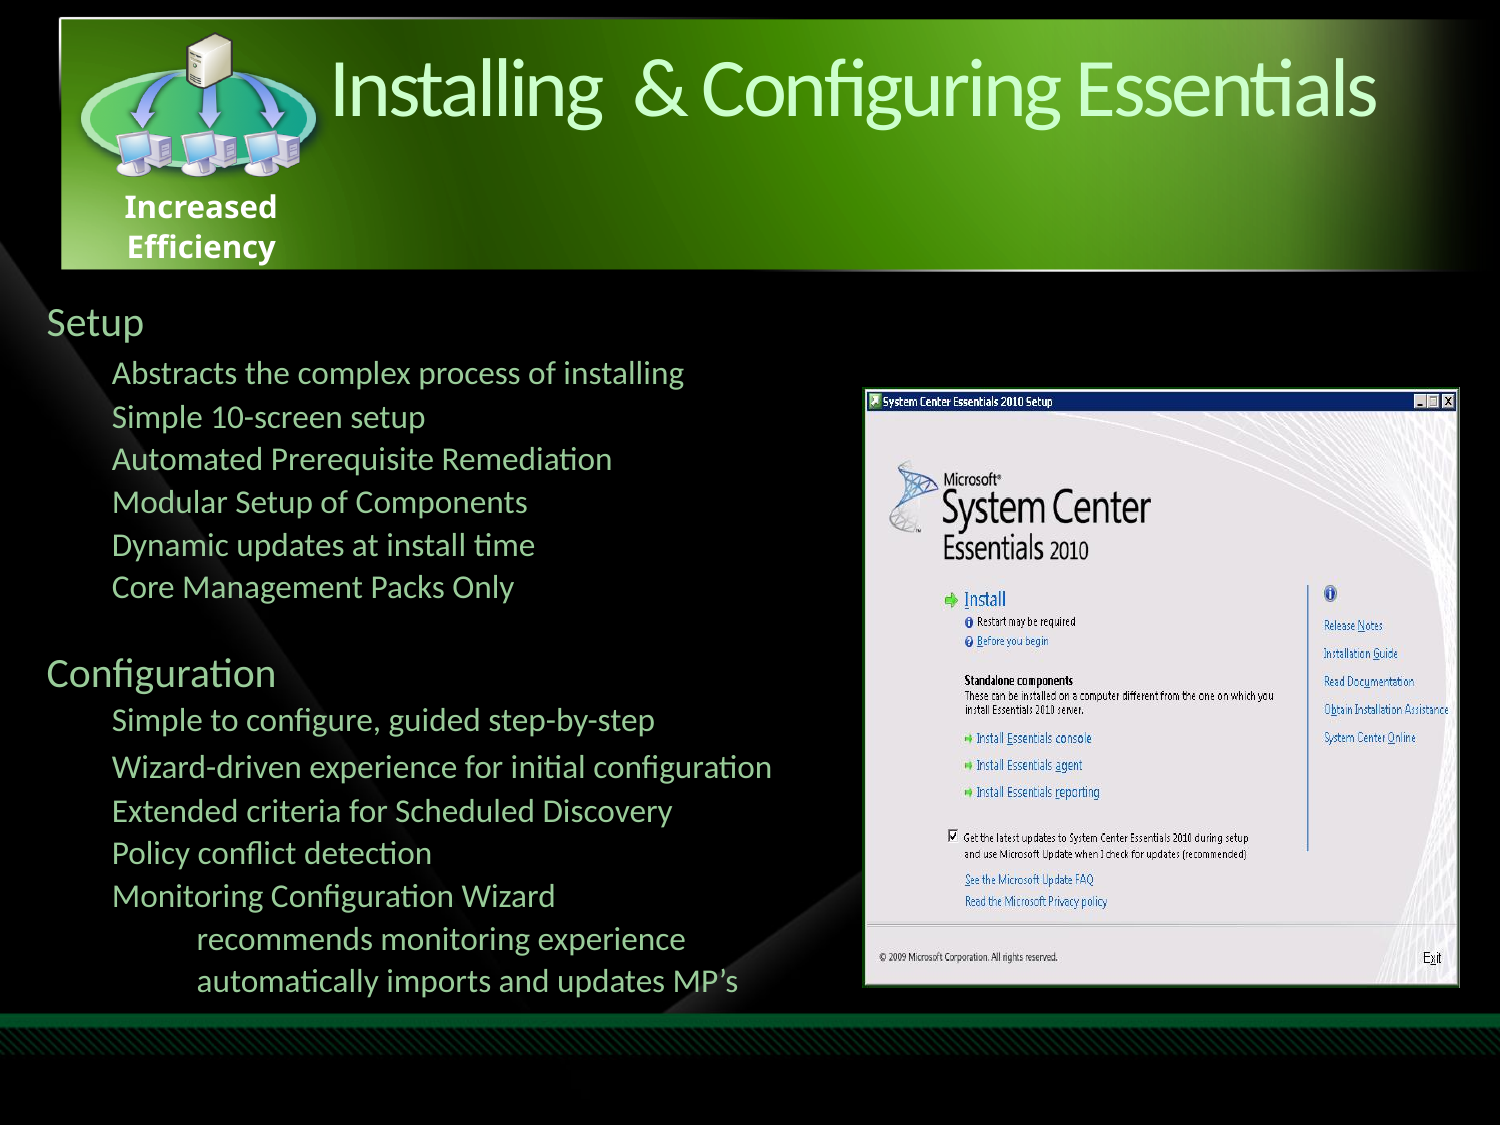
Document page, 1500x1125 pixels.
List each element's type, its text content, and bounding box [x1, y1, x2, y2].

title Installing & Configuring Essentials [329, 43, 1438, 135]
list Setup Abstracts the complex process of installing Simple 10-screen setup Automated Prerequisite Remediation Modular Setup of Components Dynamic updates at install time Core Management Packs Only Configuration Simple to configure, guided step-by-step Wizard-driven experience for initial configuration Extended criteria for Scheduled Discovery Policy conflict detection Monitoring Configuration Wizard recommends monitoring experience automatically imports and updates MP’s [46, 299, 838, 1048]
picture [0, 0, 1500, 1125]
